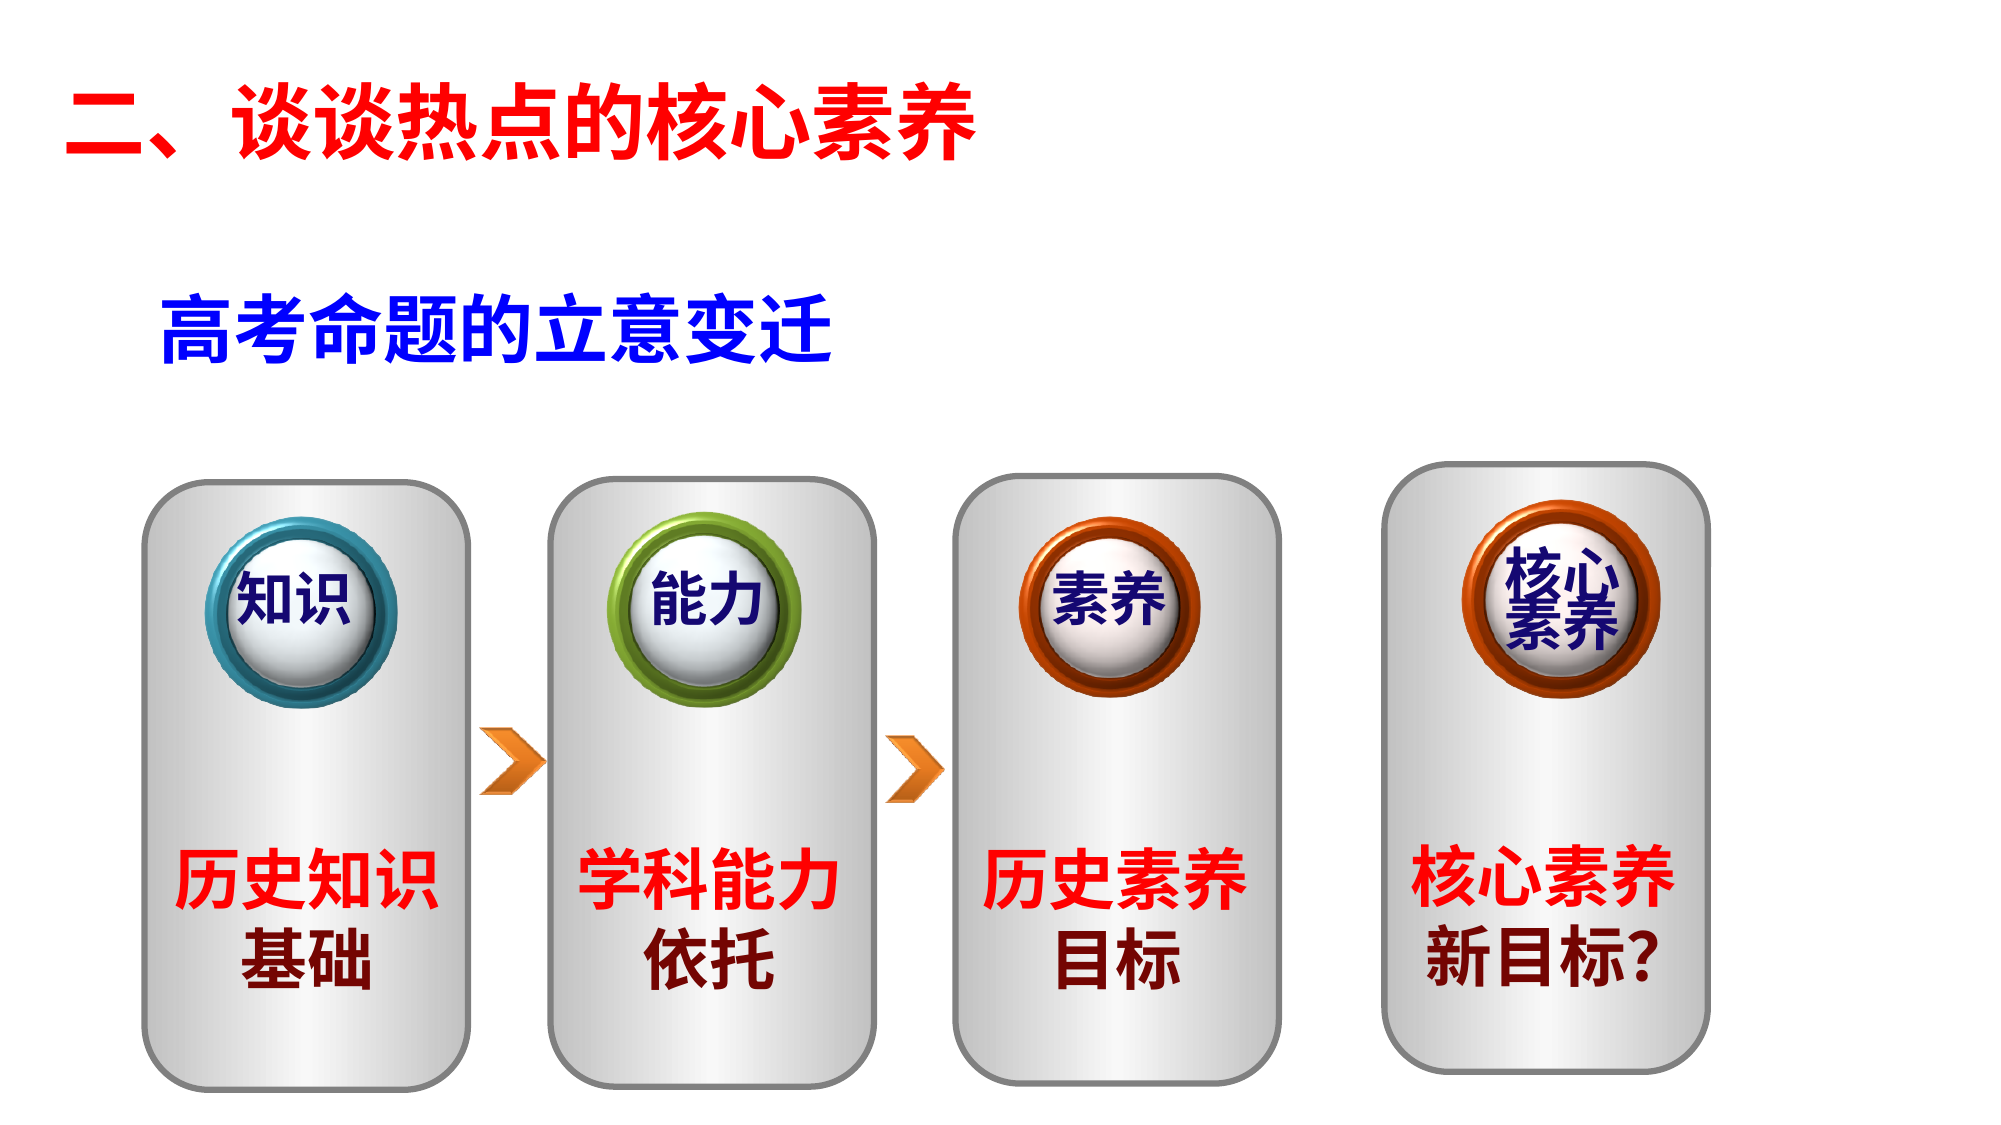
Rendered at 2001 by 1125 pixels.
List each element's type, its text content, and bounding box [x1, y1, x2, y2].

text_box [1384, 464, 1708, 827]
text_box [550, 479, 875, 1087]
text_box [955, 475, 1279, 1084]
picture [479, 727, 547, 796]
picture [1018, 516, 1201, 698]
text_box 高考命题的立意变迁 [144, 274, 1035, 380]
picture [1461, 499, 1661, 699]
text_box 二、谈谈热点的核心素养 [47, 63, 994, 179]
text_box [1384, 1003, 1708, 1072]
text_box 核心素养 新目标？ [1344, 827, 1743, 1003]
text_box 历史素养 目标 [955, 830, 1277, 1006]
text_box 历史知识 基础 [147, 830, 468, 1006]
picture [606, 511, 802, 708]
picture [885, 735, 945, 803]
text_box 学科能力 依托 [549, 830, 870, 1006]
text_box [144, 482, 469, 1090]
picture [204, 516, 398, 709]
